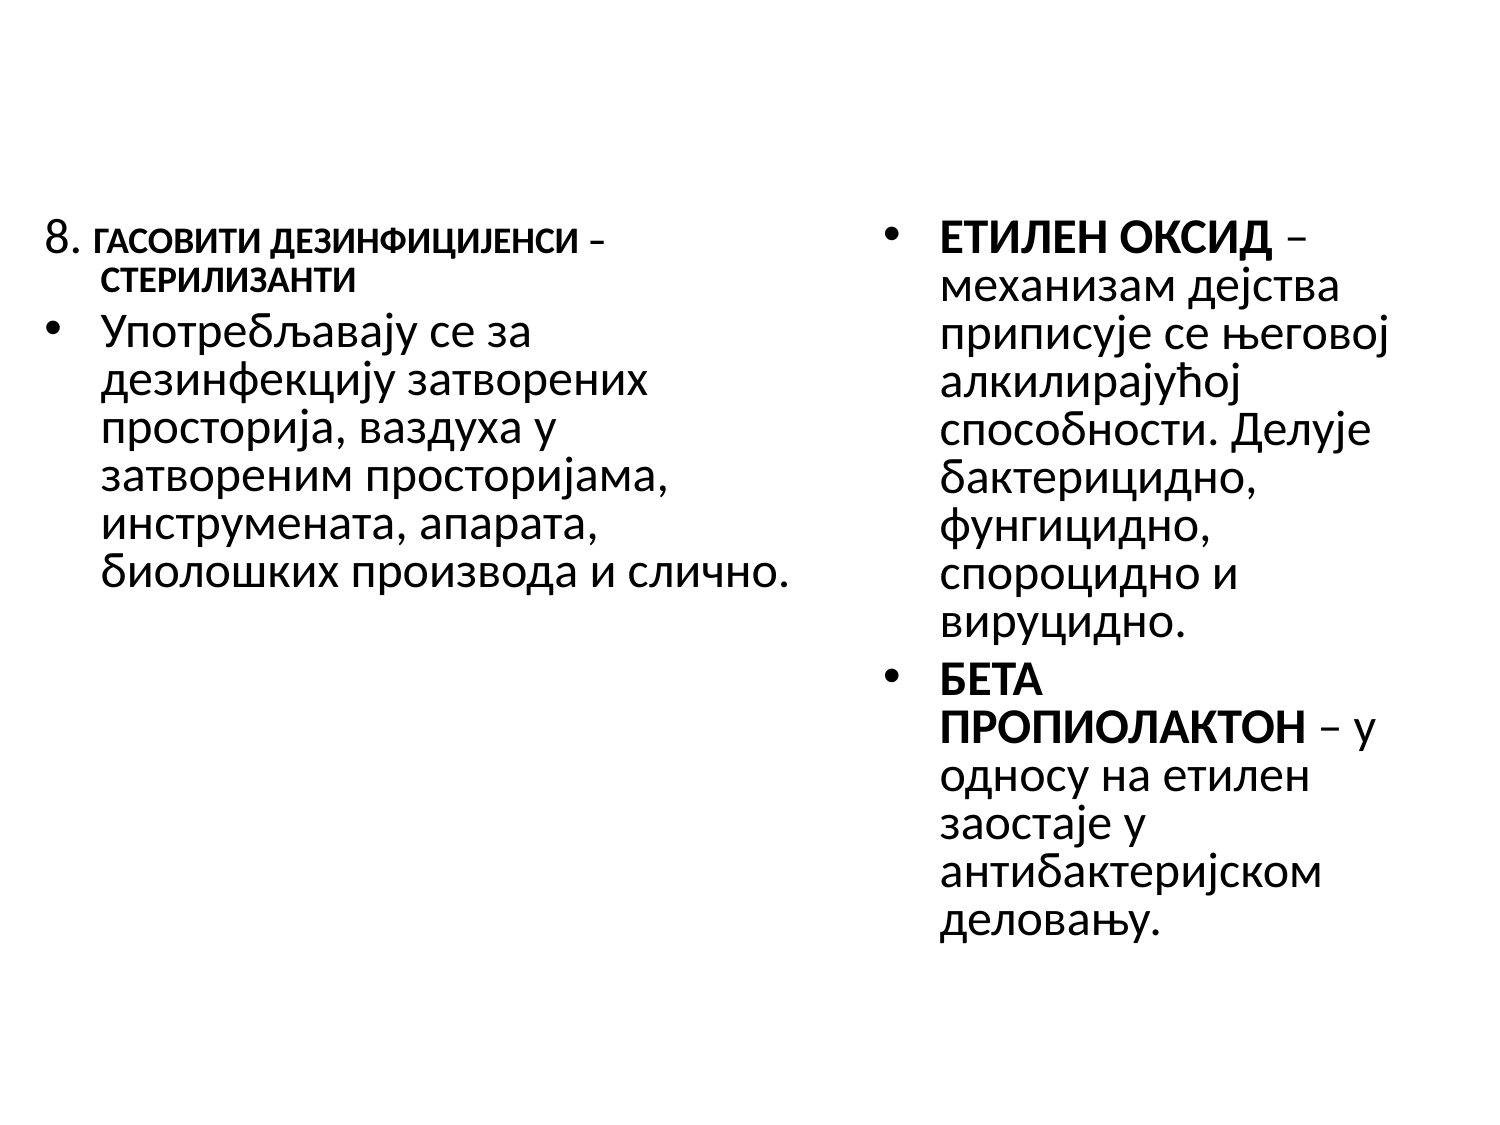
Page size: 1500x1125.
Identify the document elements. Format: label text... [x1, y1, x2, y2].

list ЕТИЛЕН ОКСИД – механизам дејства приписује се његовој алкилирајућој способности. Делује бактерицидно, фунгицидно, спороцидно и вируцидно. БЕТА ПРОПИОЛАКТОН – у односу на етилен заостаје у антибактеријском деловању. [868, 208, 1425, 1118]
list 8. ГАСОВИТИ ДЕЗИНФИЦИЈЕНСИ – СТЕРИЛИЗАНТИ Употребљавају се за дезинфекцију затворених просторија, ваздуха у затвореним просторијама, инструмената, апарата, биолошких производа и слично. [29, 208, 833, 1118]
